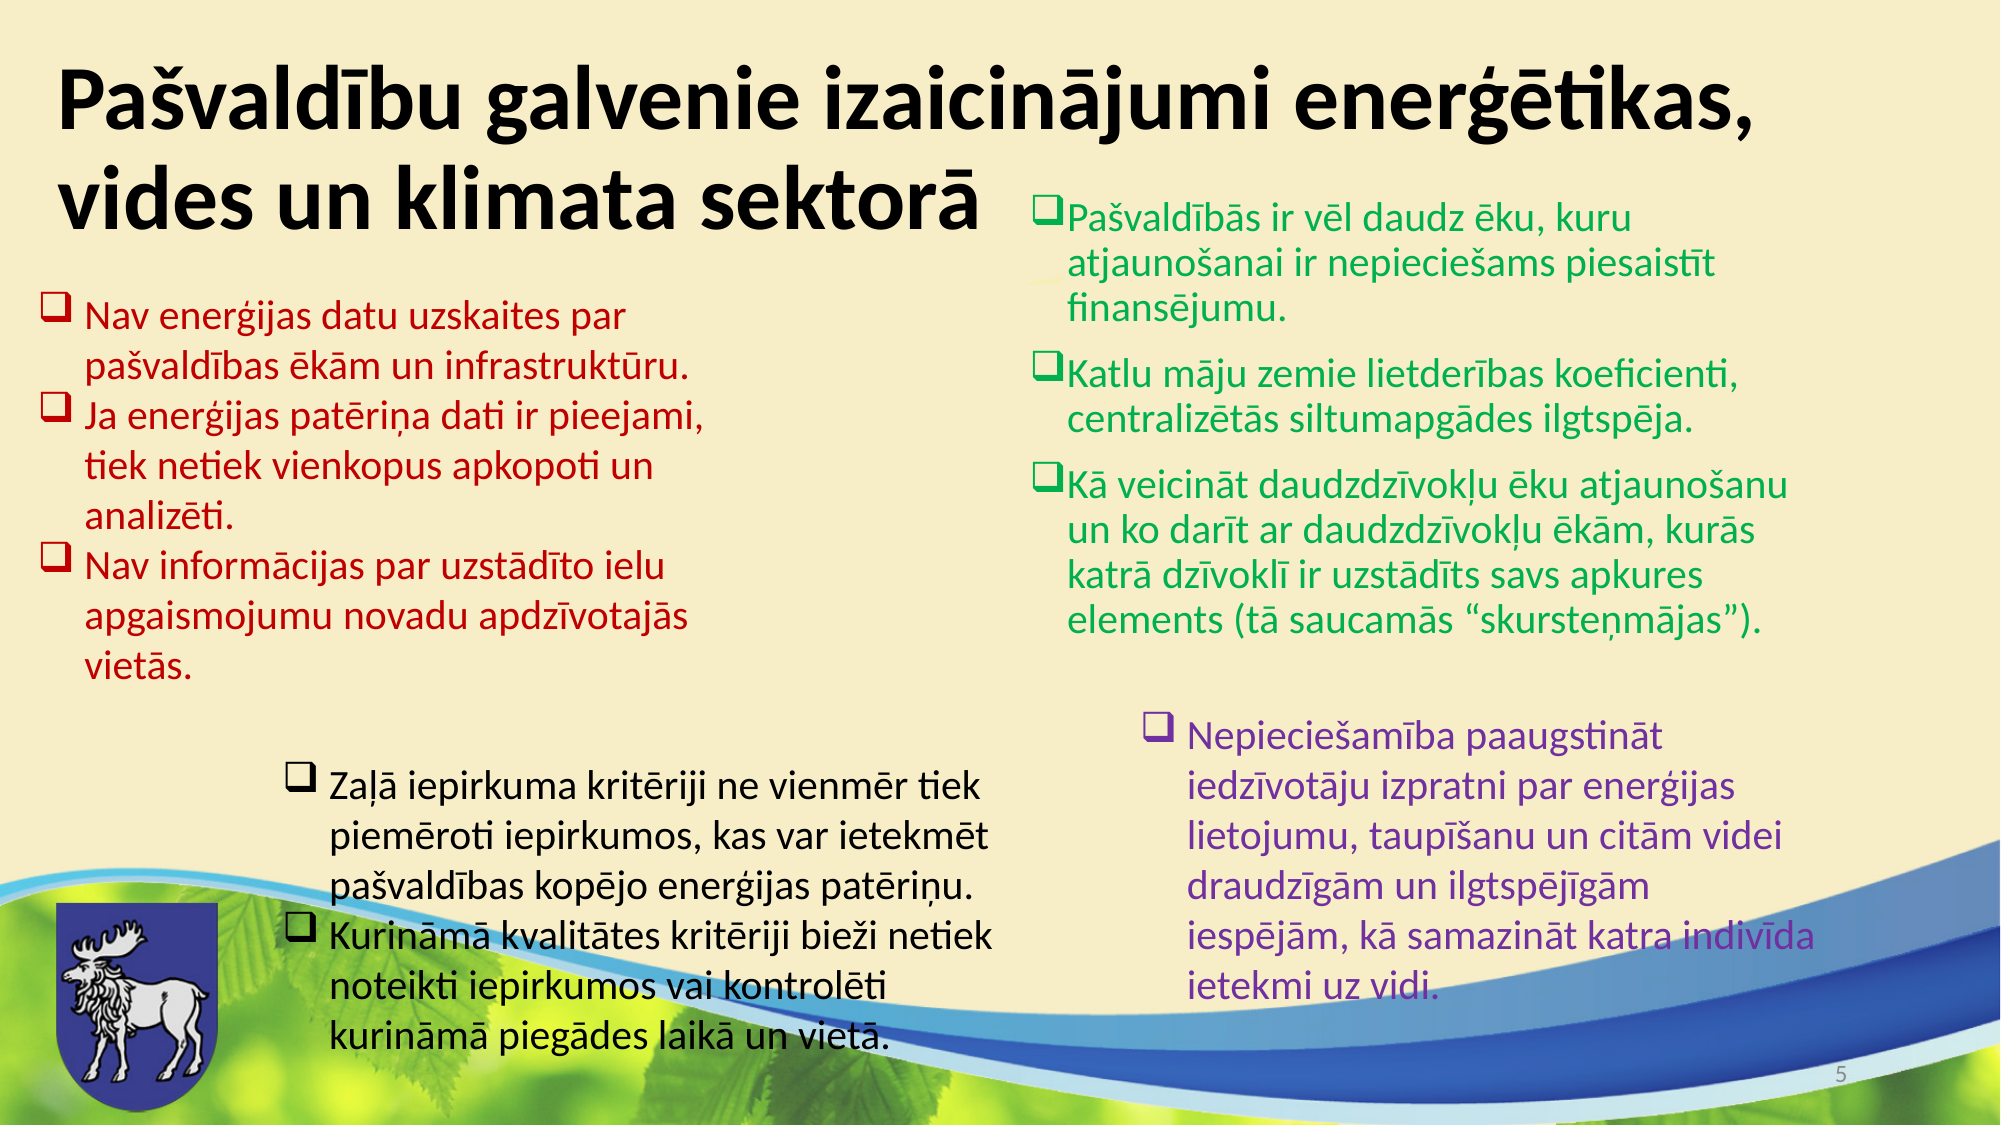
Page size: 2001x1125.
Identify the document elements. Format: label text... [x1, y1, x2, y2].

text_box Nepieciešamība paaugstināt iedzīvotāju izpratni par enerģijas lietojumu, taupīšanu un citām videi draudzīgām un ilgtspējīgām iespējām, kā samazināt katra indivīda ietekmi uz vidi. [1125, 700, 1837, 1015]
title Pašvaldību galvenie izaicinājumi enerģētikas, vides un klimata sektorā [42, 41, 1837, 259]
picture [0, 0, 2001, 1125]
slide_number 5 [1412, 1042, 1863, 1103]
text_box Zaļā iepirkuma kritēriji ne vienmēr tiek piemēroti iepirkumos, kas var ietekmēt pašvaldības kopējo enerģijas patēriņu. Kurināmā kvalitātes kritēriji bieži netiek noteikti iepirkumos vai kontrolēti kurināmā piegādes laikā un vietā. [267, 750, 1032, 1125]
text_box Nav enerģijas datu uzskaites par pašvaldības ēkām un infrastruktūru. Ja enerģijas patēriņa dati ir pieejami, tiek netiek vienkopus apkopoti un analizēti. Nav informācijas par uzstādīto ielu apgaismojumu novadu apdzīvotajās vietās. [22, 280, 776, 741]
list Pašvaldībās ir vēl daudz ēku, kuru atjaunošanai ir nepieciešams piesaistīt finansējumu. Katlu māju zemie lietderības koeficienti, centralizētās siltumapgādes ilgtspēja. Kā veicināt daudzdzīvokļu ēku atjaunošanu un ko darīt ar daudzdzīvokļu ēkām, kurās katrā dzīvoklī ir uzstādīts savs apkures elements (tā saucamās “skursteņmājas”). [1014, 188, 1837, 678]
